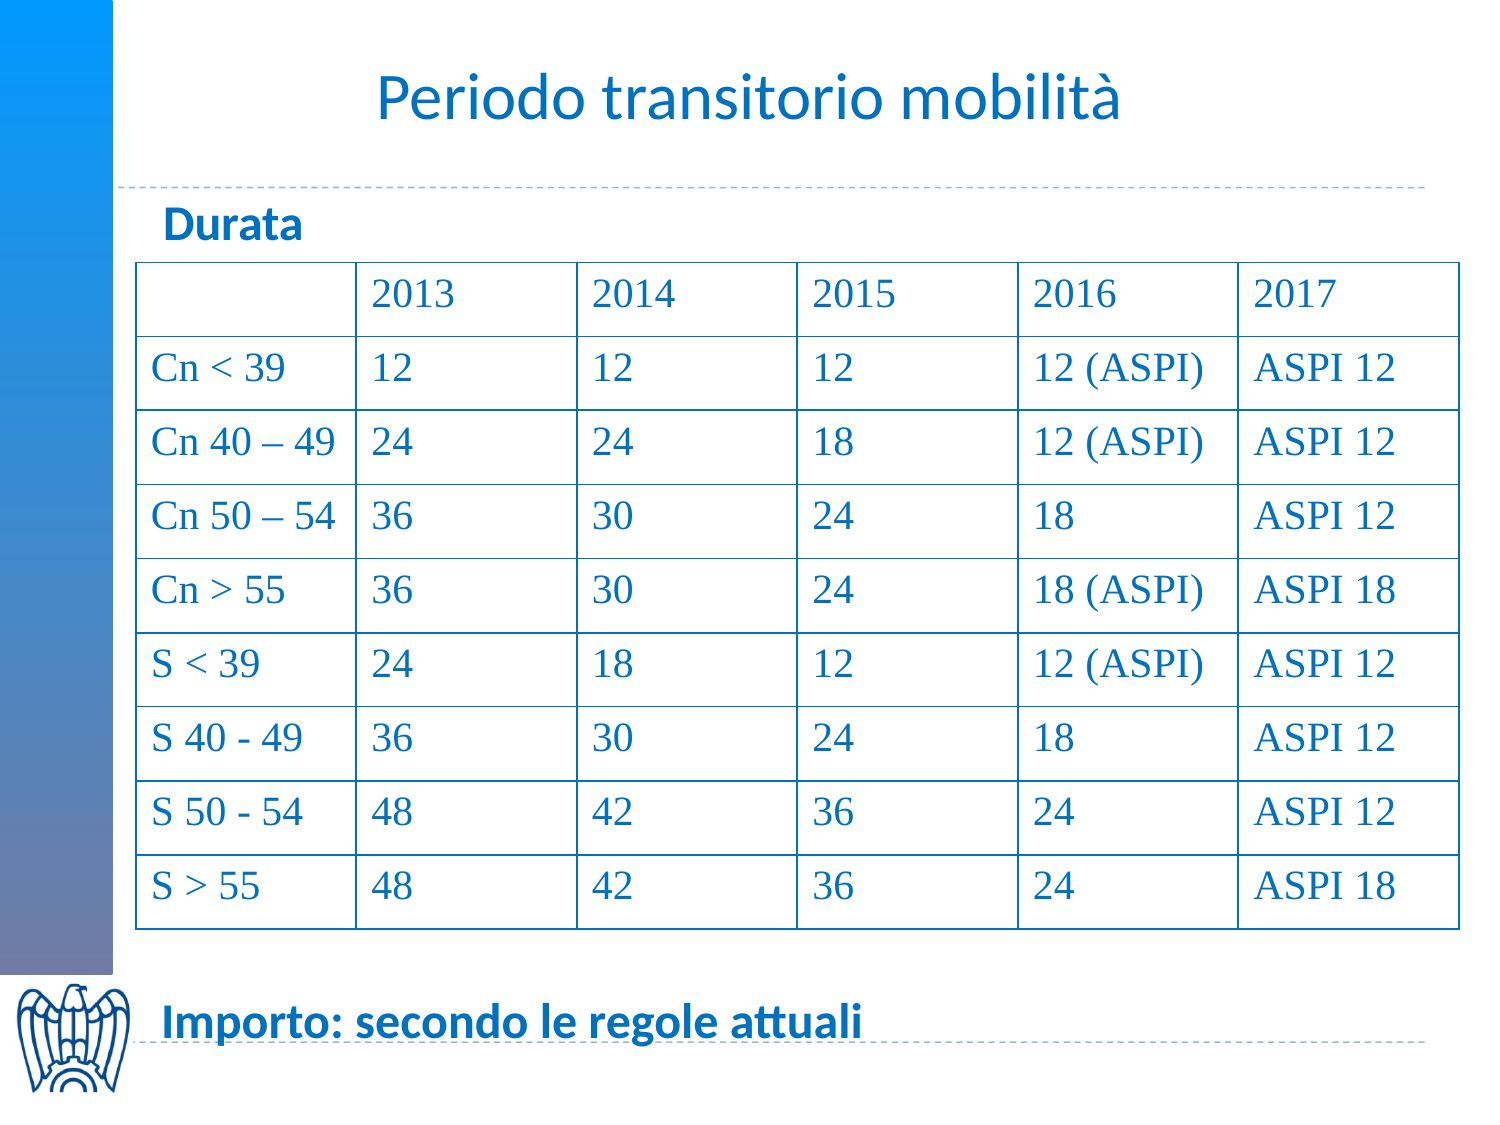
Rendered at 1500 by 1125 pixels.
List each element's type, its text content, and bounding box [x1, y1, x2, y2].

table_cell 24 [798, 707, 1017, 780]
table_cell ASPI 12 [1239, 707, 1458, 780]
table_cell 12 (ASPI) [1019, 411, 1237, 484]
table_cell 12 (ASPI) [1019, 337, 1237, 409]
table_cell 36 [357, 559, 576, 632]
table_cell Cn 50 – 54 [137, 485, 355, 558]
table_cell 18 [1019, 707, 1237, 780]
table_cell 12 [357, 337, 576, 409]
table_cell 18 (ASPI) [1019, 559, 1237, 632]
table_cell 24 [578, 411, 796, 484]
table_cell Cn > 55 [137, 559, 355, 632]
table_cell Cn < 39 [137, 337, 355, 409]
table_cell S > 55 [137, 856, 355, 928]
table_cell 12 (ASPI) [1019, 634, 1237, 706]
table_cell 42 [578, 856, 796, 928]
table_header 2017 [1239, 263, 1458, 336]
table_header 2013 [357, 263, 576, 336]
table_cell 12 [798, 634, 1017, 706]
table_cell ASPI 12 [1239, 411, 1458, 484]
table_header [137, 263, 355, 336]
table_cell S < 39 [137, 634, 355, 706]
table_cell 36 [357, 707, 576, 780]
table_cell ASPI 18 [1239, 856, 1458, 928]
text_box Importo: secondo le regole attuali [146, 980, 879, 1056]
table_cell ASPI 18 [1239, 559, 1458, 632]
text_box Durata [148, 182, 319, 258]
table_cell 12 [578, 337, 796, 409]
table_cell 12 [798, 337, 1017, 409]
table_header 2016 [1019, 263, 1237, 336]
table_cell 36 [798, 782, 1017, 854]
table_cell ASPI 12 [1239, 337, 1458, 409]
table_cell 42 [578, 782, 796, 854]
table_cell 30 [578, 559, 796, 632]
table_header 2014 [578, 263, 796, 336]
table_cell 18 [578, 634, 796, 706]
table_cell ASPI 12 [1239, 485, 1458, 558]
table_cell 24 [1019, 856, 1237, 928]
table_cell 24 [357, 411, 576, 484]
table_cell S 40 - 49 [137, 707, 355, 780]
table_cell 24 [798, 559, 1017, 632]
table_header 2015 [798, 263, 1017, 336]
table_cell 24 [357, 634, 576, 706]
table_cell 24 [798, 485, 1017, 558]
table_cell 30 [578, 707, 796, 780]
table_cell 48 [357, 782, 576, 854]
text_box [0, 0, 113, 974]
picture [0, 974, 134, 1113]
table_cell 36 [798, 856, 1017, 928]
table_cell 18 [1019, 485, 1237, 558]
table_cell S 50 - 54 [137, 782, 355, 854]
table_cell 48 [357, 856, 576, 928]
table_cell ASPI 12 [1239, 782, 1458, 854]
table_cell 30 [578, 485, 796, 558]
table_cell Cn 40 – 49 [137, 411, 355, 484]
title Periodo transitorio mobilità [113, 45, 1425, 233]
table_cell 36 [357, 485, 576, 558]
table_cell 24 [1019, 782, 1237, 854]
table_cell ASPI 12 [1239, 634, 1458, 706]
table_cell 18 [798, 411, 1017, 484]
